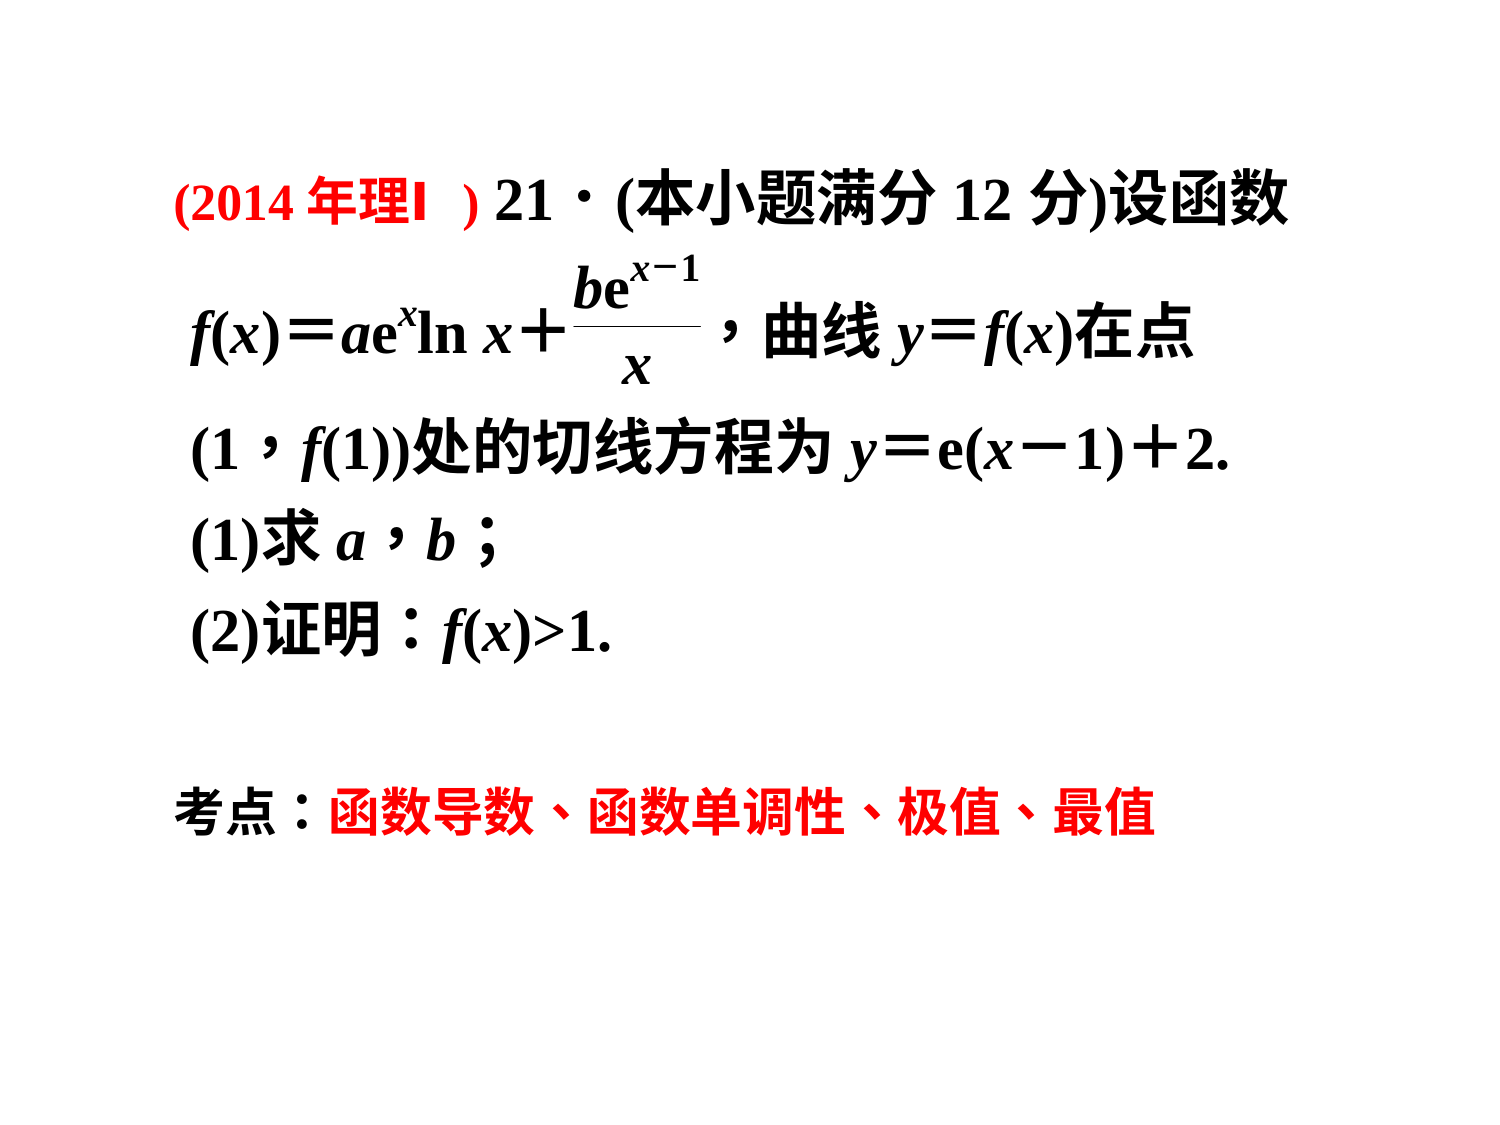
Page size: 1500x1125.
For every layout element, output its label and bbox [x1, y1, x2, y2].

text_box [69, 152, 1407, 950]
